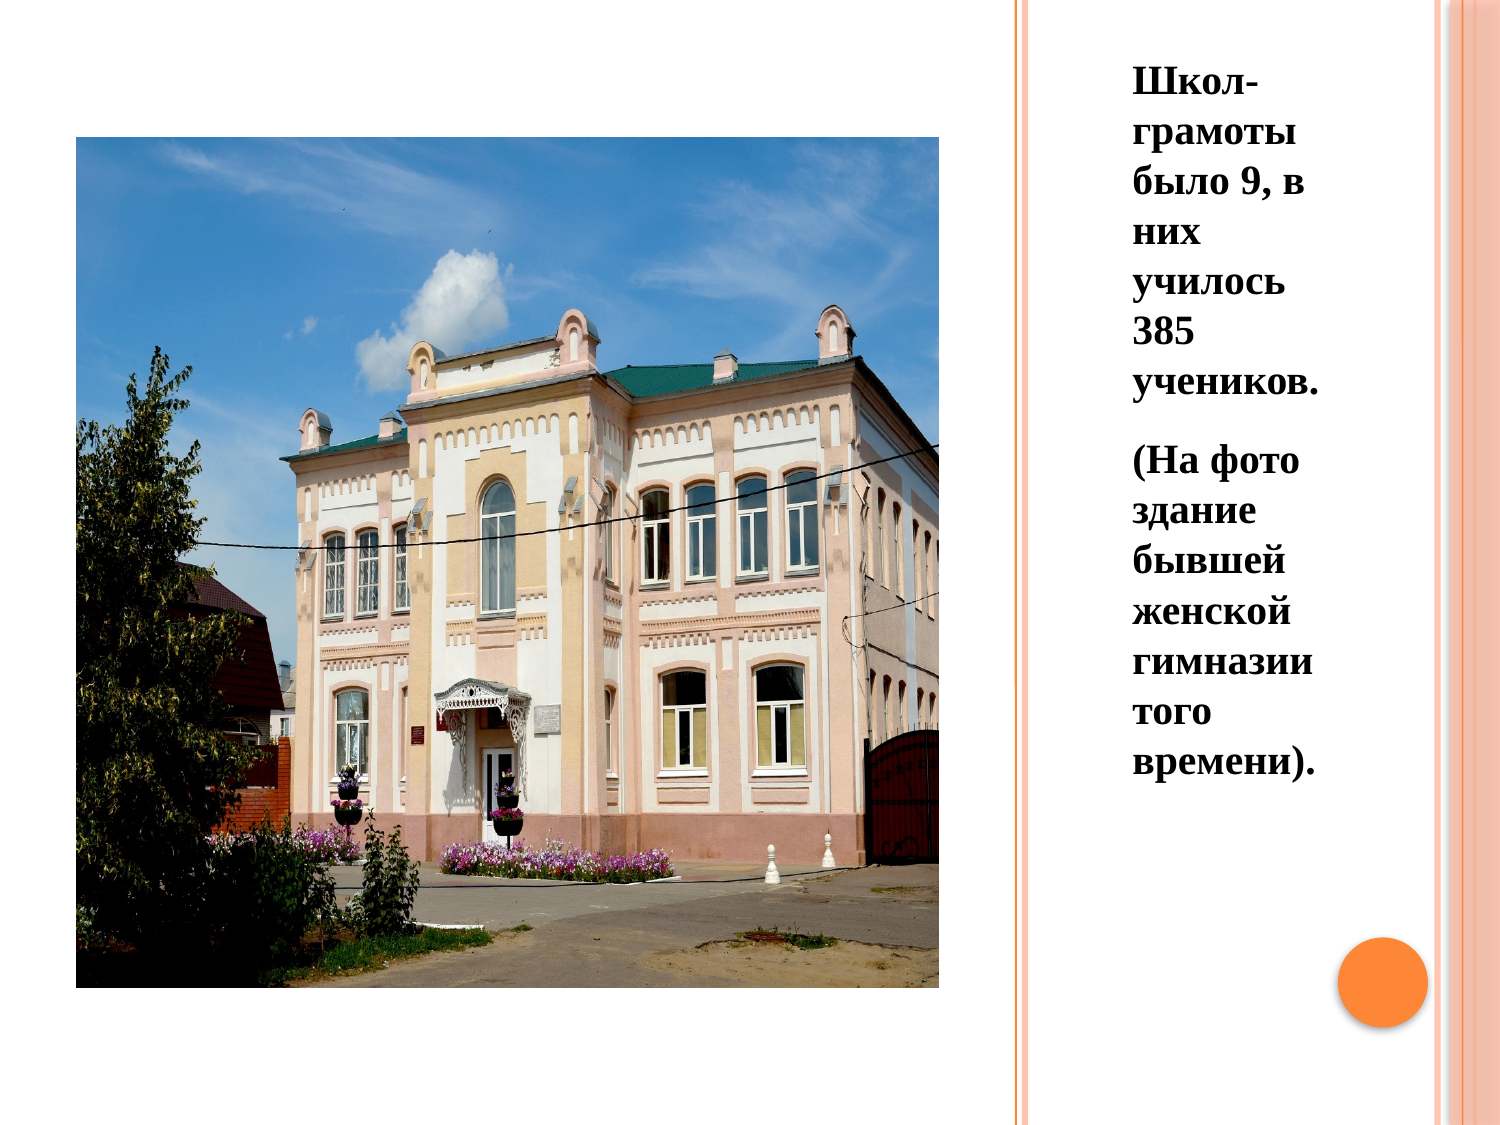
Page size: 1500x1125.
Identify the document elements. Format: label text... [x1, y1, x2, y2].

picture [76, 136, 940, 989]
list Школ- грамоты было 9, в них училось 385 учеников. (На фото здание бывшей женской гимназии того времени). [1117, 45, 1368, 863]
